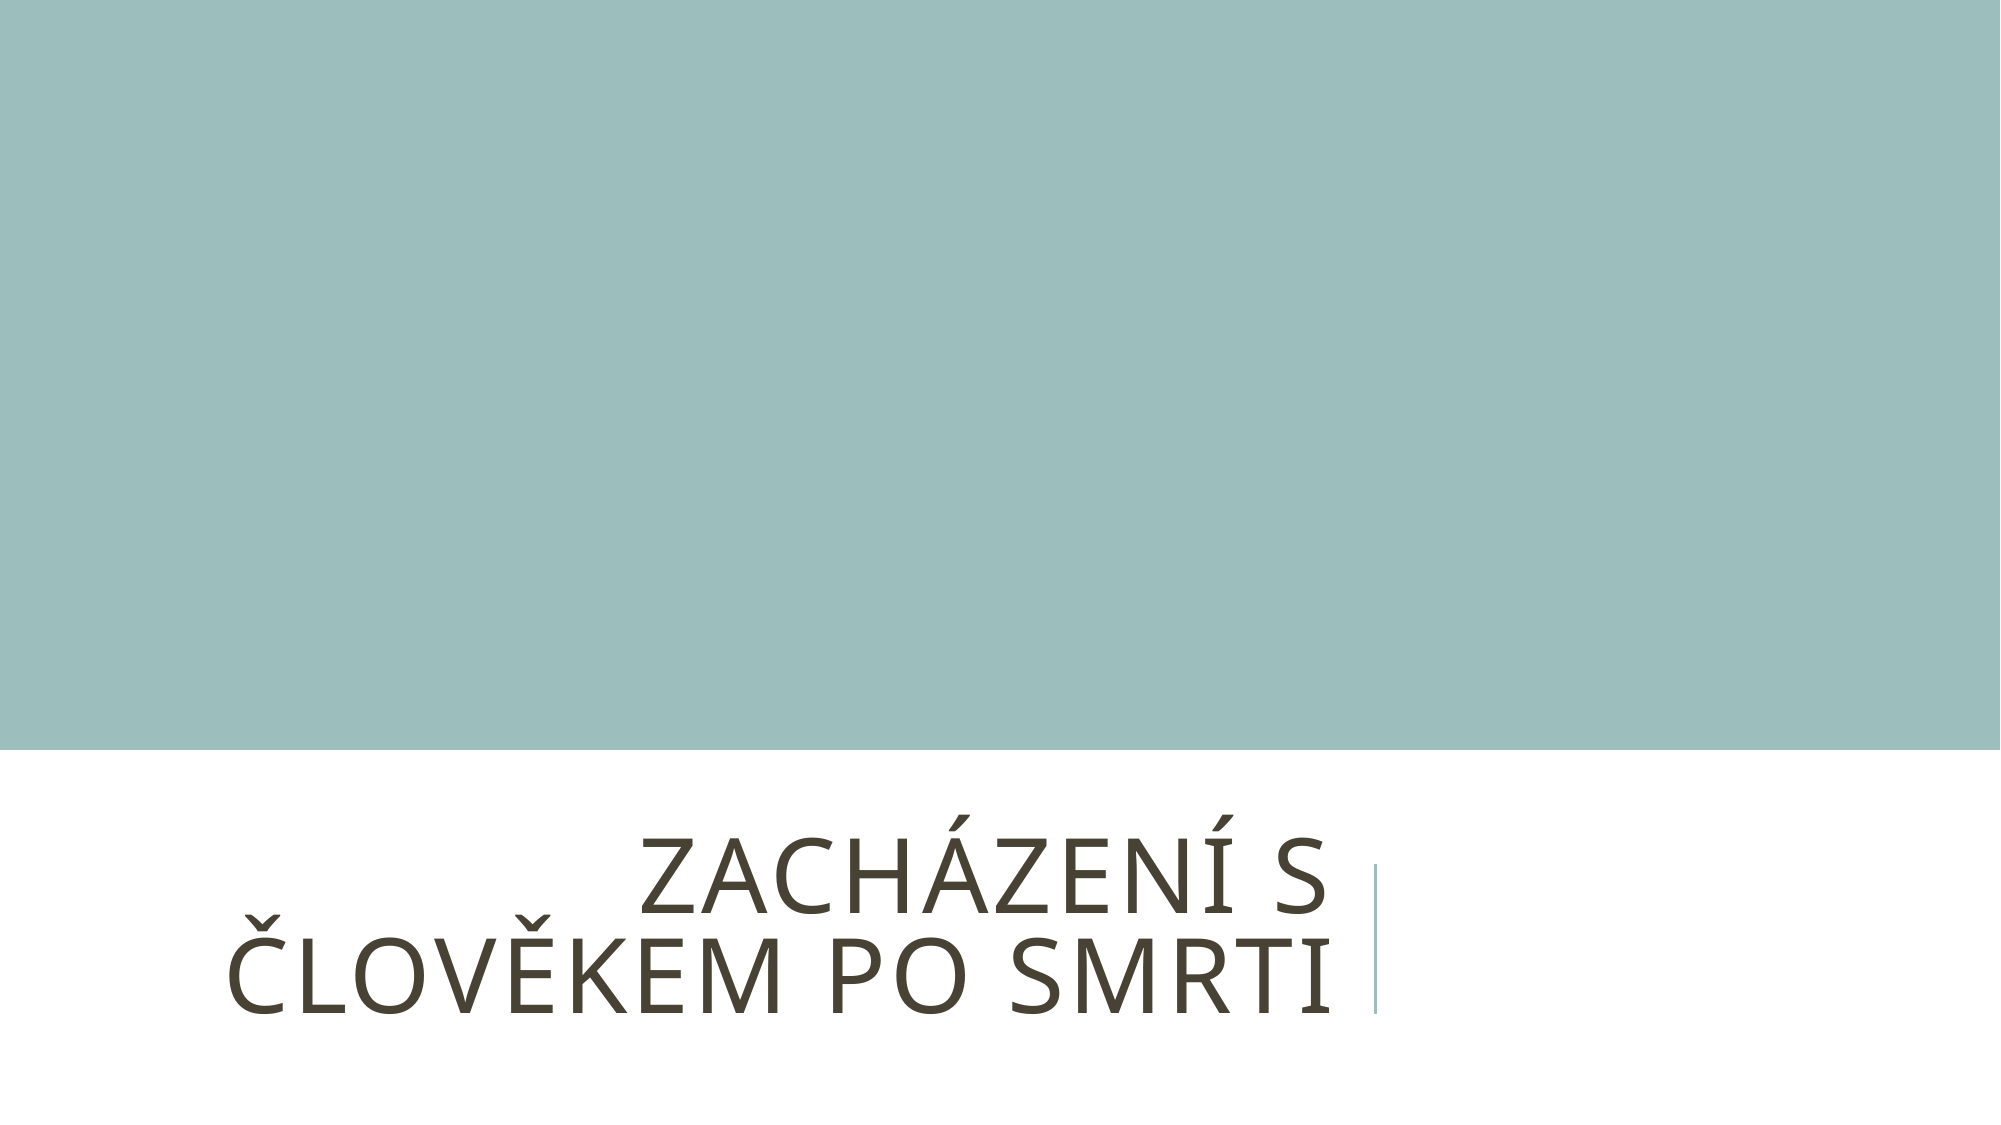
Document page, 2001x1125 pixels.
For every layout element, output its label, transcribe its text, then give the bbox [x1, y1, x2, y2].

title Zacházení s člověkem po smrti [75, 813, 1350, 1054]
